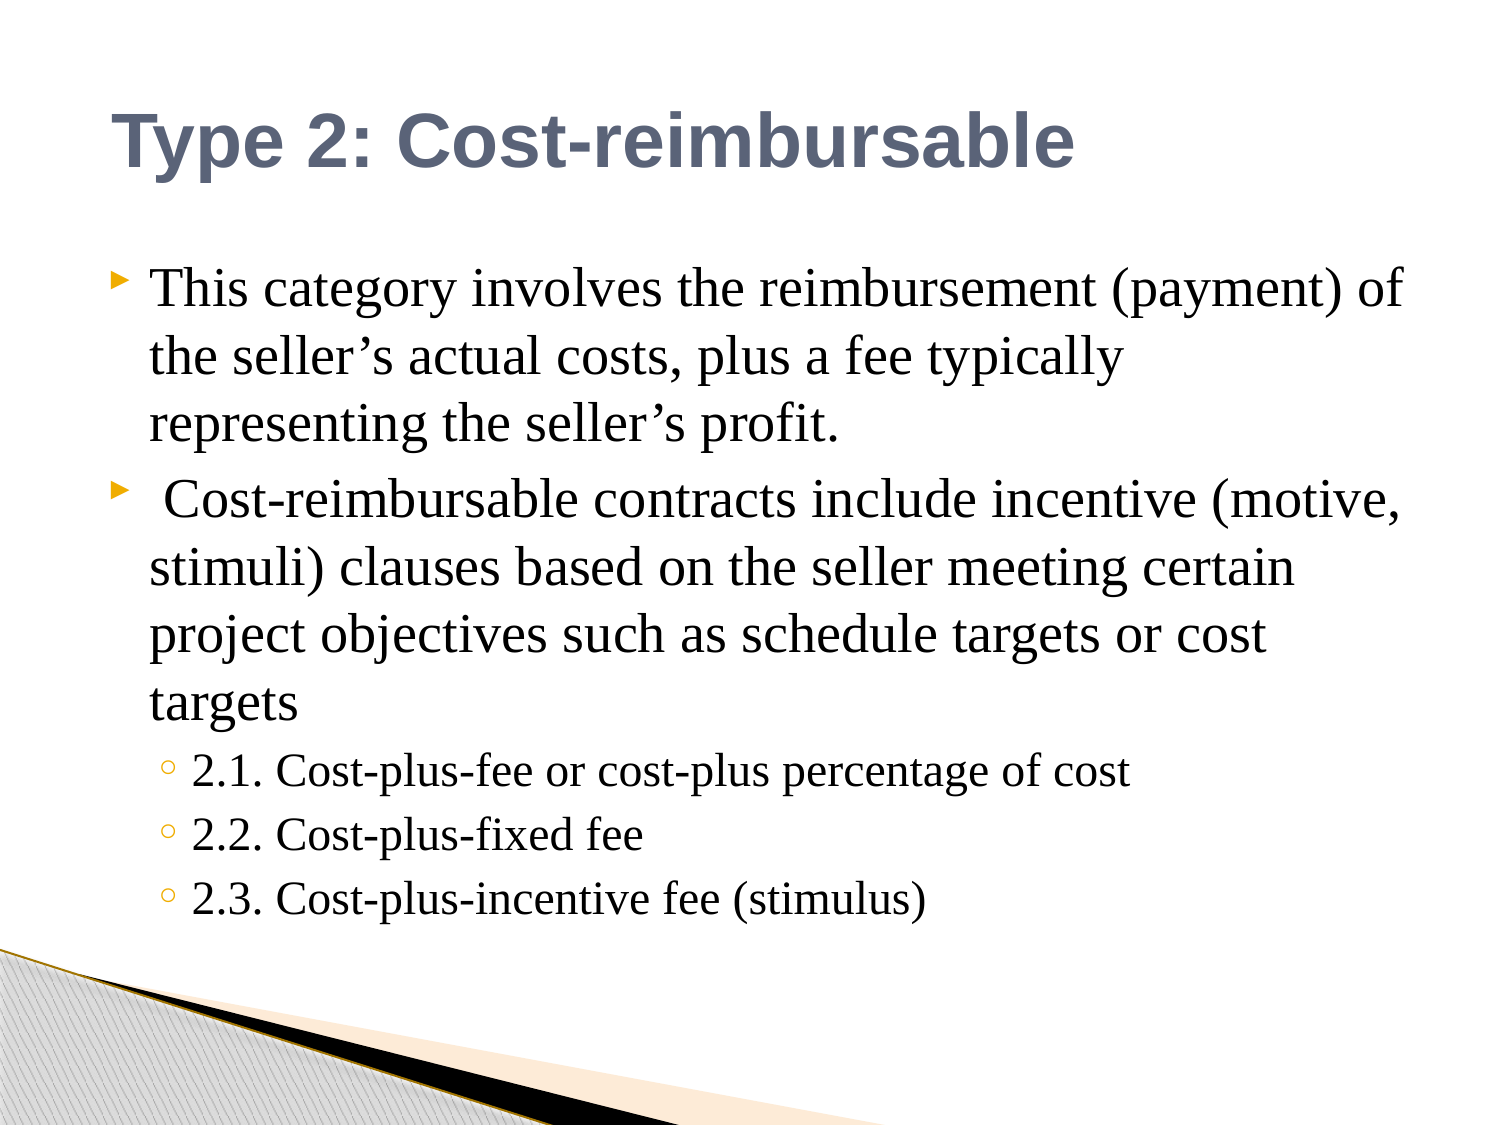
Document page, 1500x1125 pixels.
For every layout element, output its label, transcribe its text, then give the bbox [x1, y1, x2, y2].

title Type 2: Cost-reimbursable [76, 42, 1427, 231]
list This category involves the reimbursement (payment) of the seller’s actual costs, plus a fee typically representing the seller’s profit.  Cost-reimbursable contracts include incentive (motive, stimuli) clauses based on the seller meeting certain project objectives such as schedule targets or cost targets 2.1. Cost-plus-fee or cost-plus percentage of cost 2.2. Cost-plus-fixed fee 2.3. Cost-plus-incentive fee (stimulus) [75, 243, 1425, 986]
